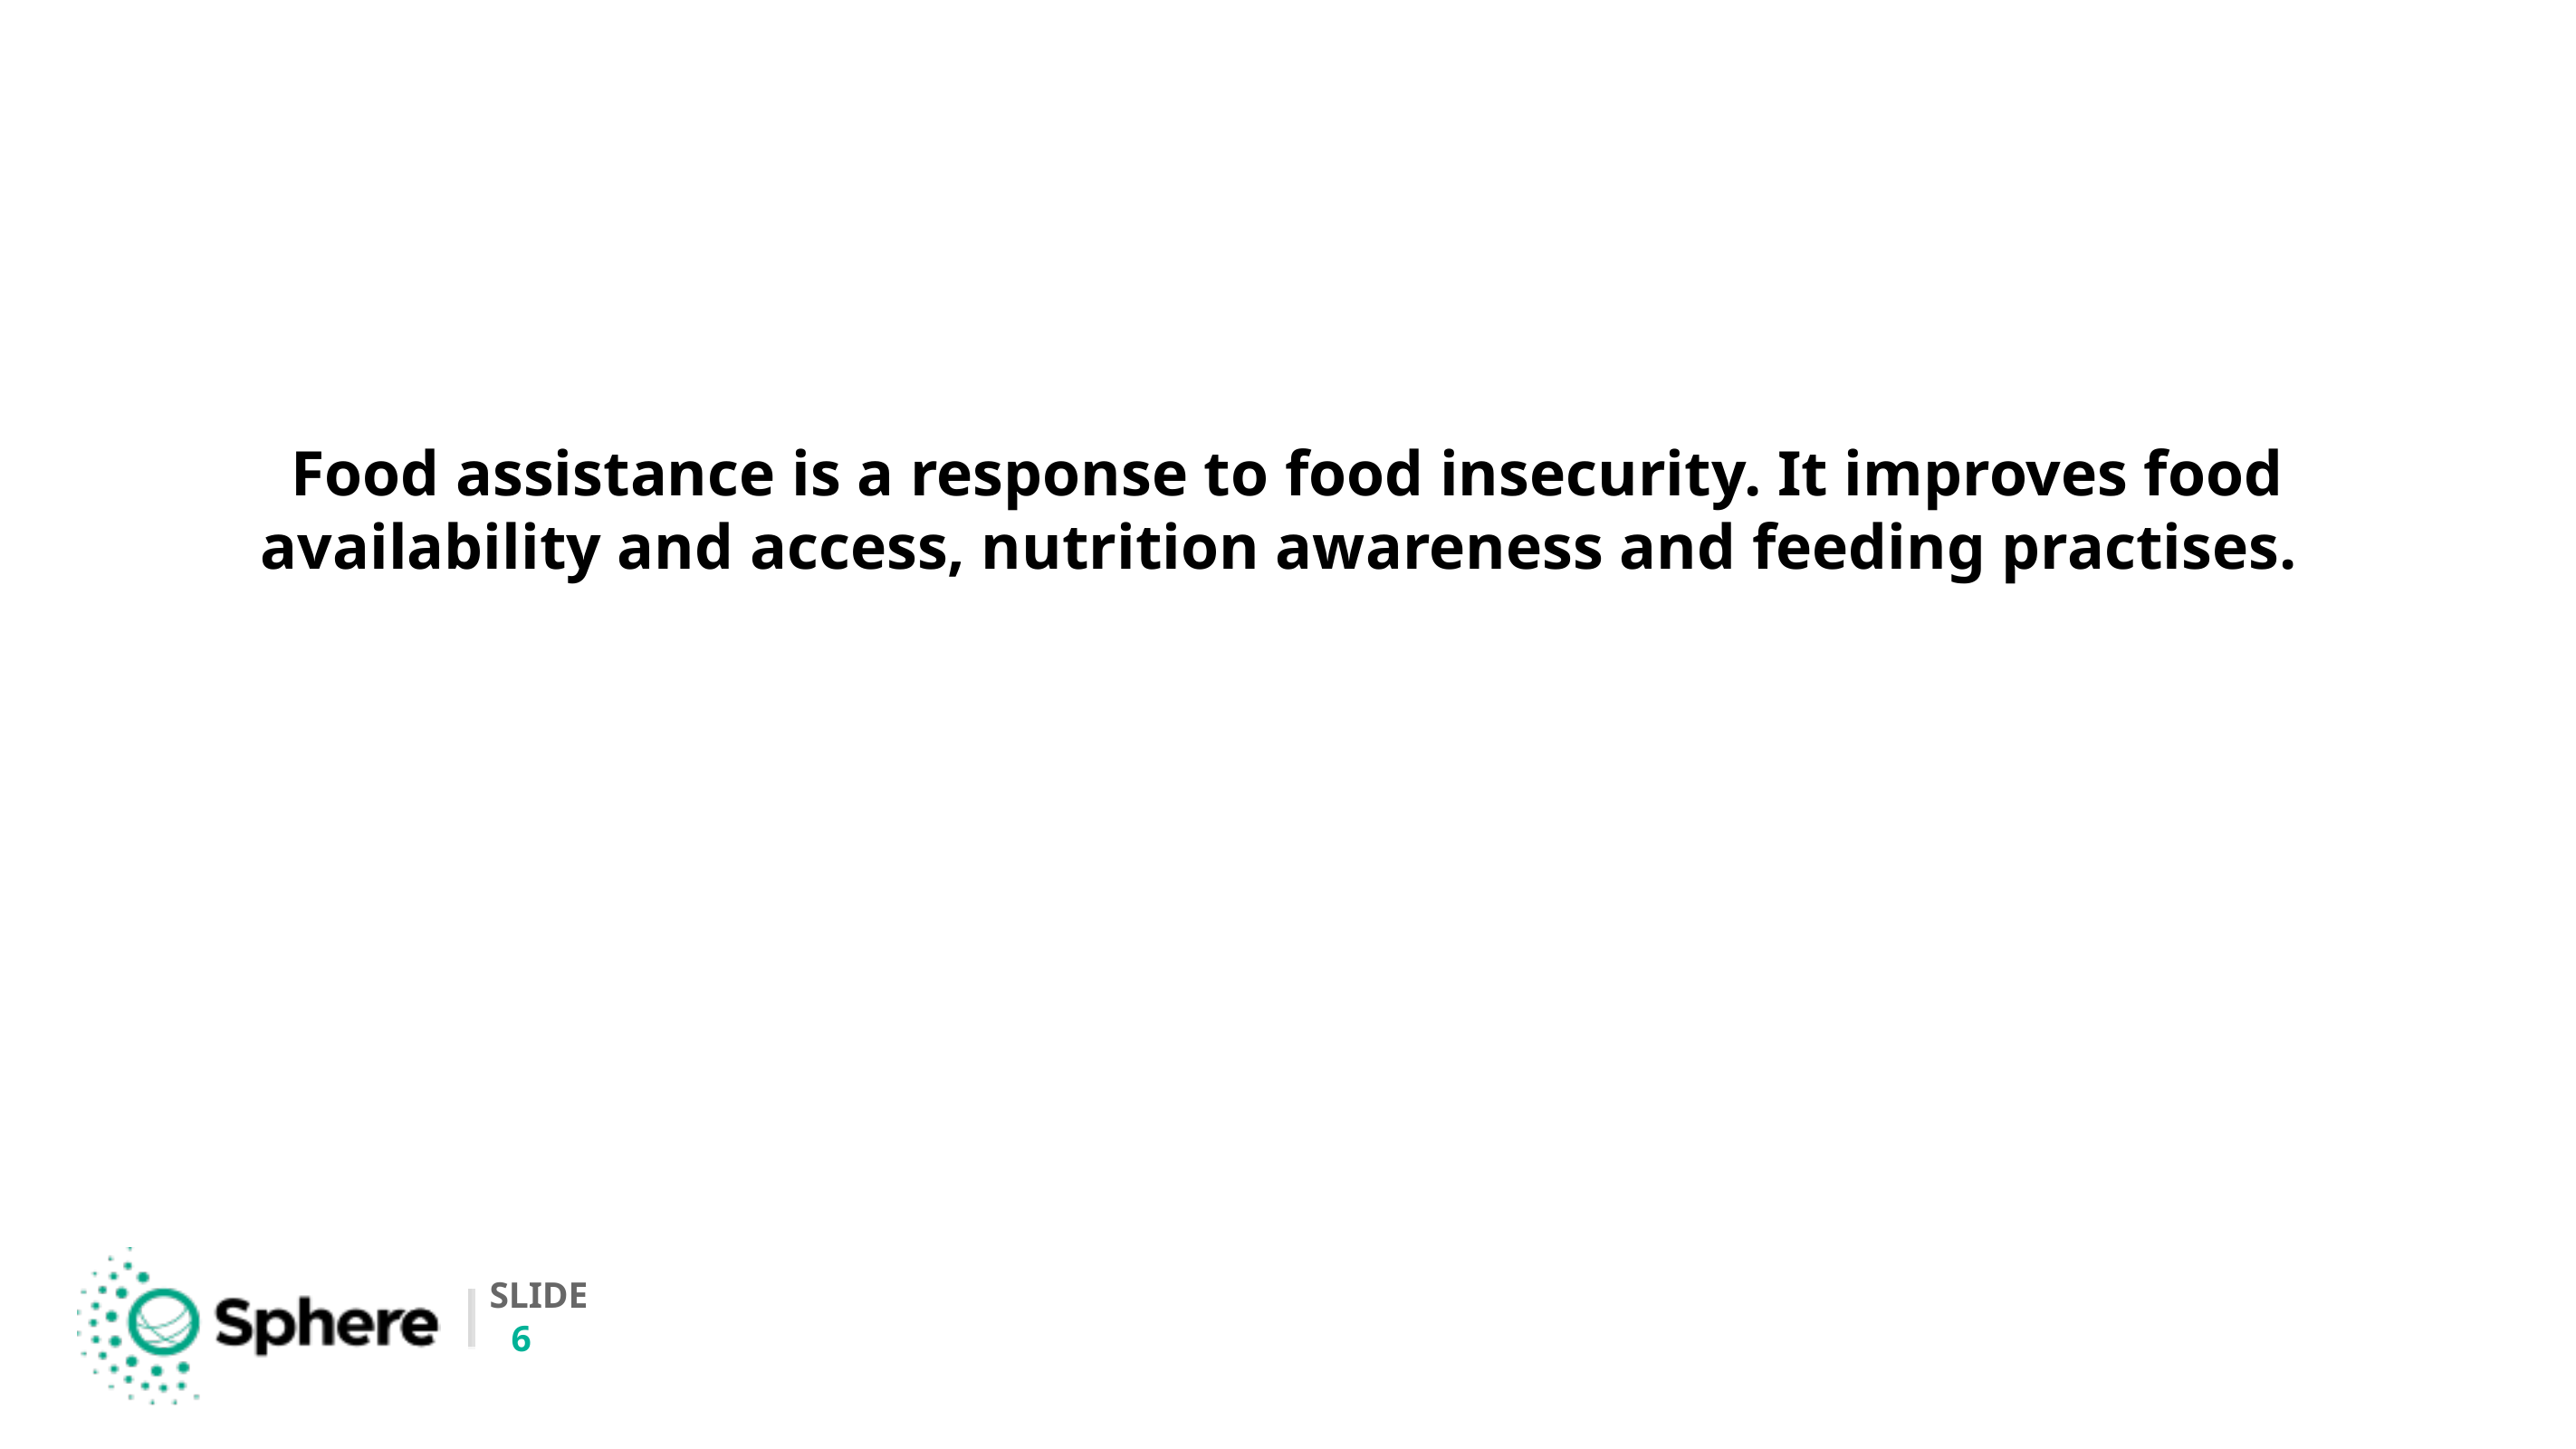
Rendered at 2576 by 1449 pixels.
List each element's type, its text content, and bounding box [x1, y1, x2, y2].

slide_number 6 [503, 1309, 562, 1449]
picture [77, 1247, 441, 1407]
picture [468, 1289, 479, 1349]
title Food assistance is a response to food insecurity. It improves food availability and access, nutrition awareness and feeding practises. [251, 426, 2324, 595]
